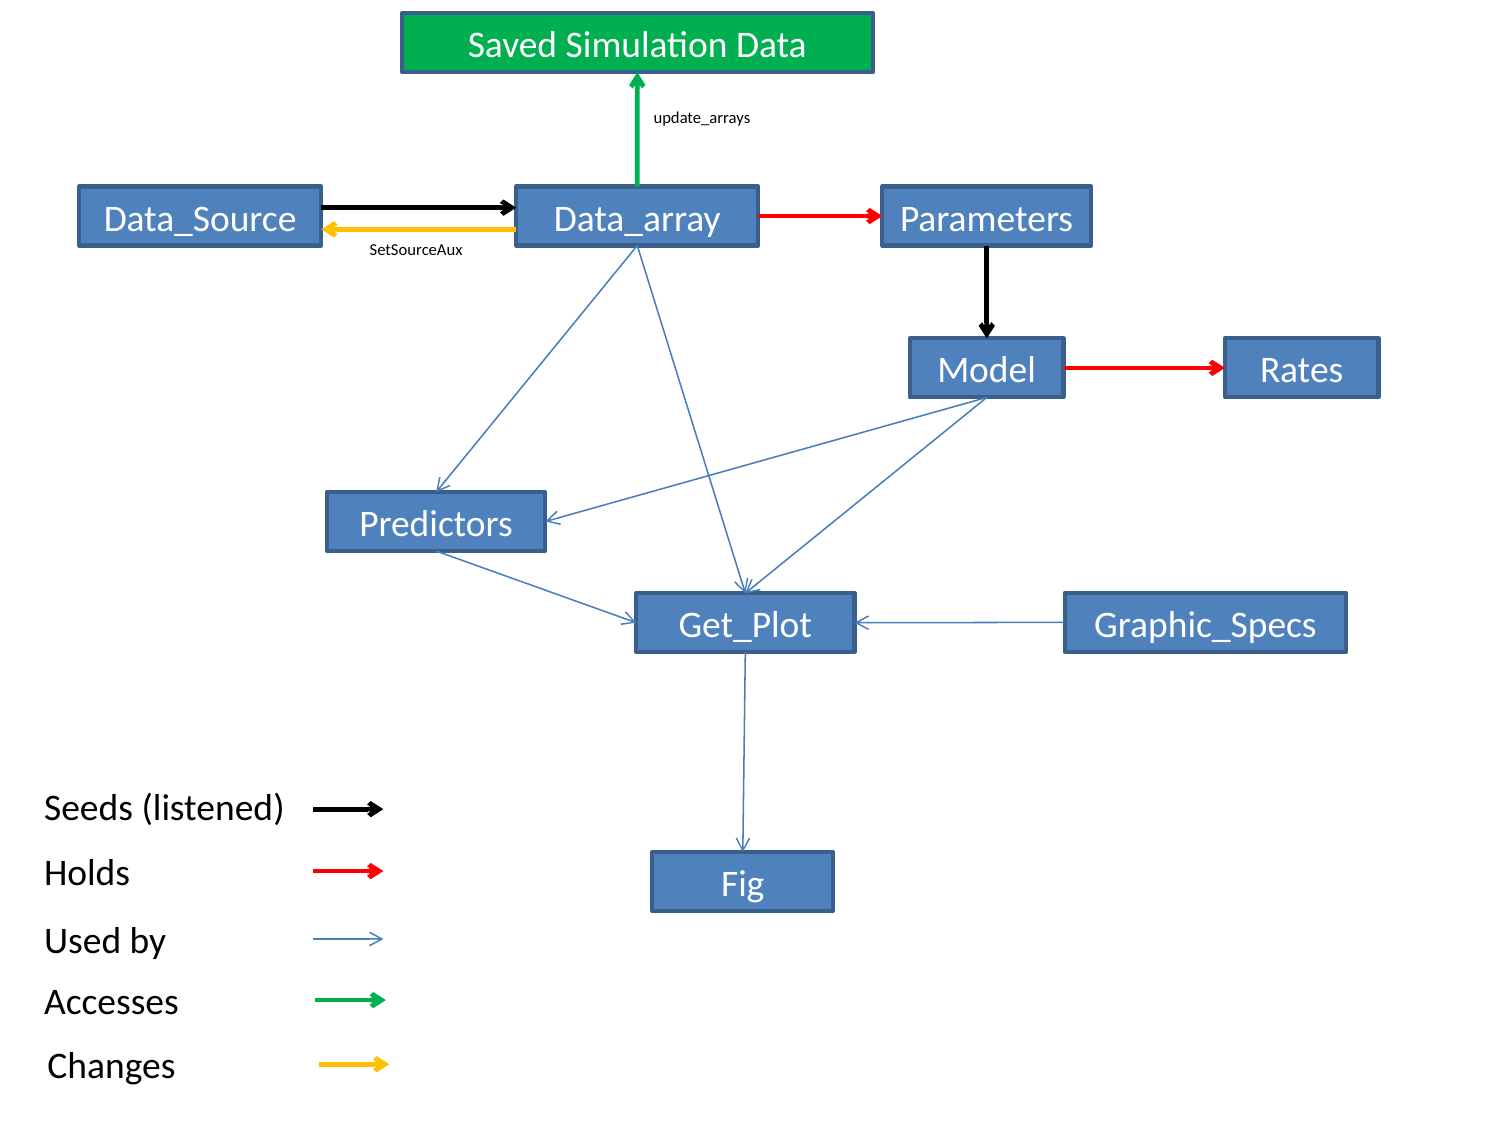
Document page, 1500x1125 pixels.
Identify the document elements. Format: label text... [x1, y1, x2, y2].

text_box Seeds (listened) [29, 775, 322, 836]
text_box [749, 529, 987, 594]
text_box Holds [29, 840, 337, 901]
text_box Saved Simulation Data [400, 11, 875, 74]
text_box Accesses [29, 969, 219, 1029]
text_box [636, 530, 746, 594]
text_box Rates [1223, 336, 1381, 399]
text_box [545, 397, 988, 522]
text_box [435, 550, 637, 623]
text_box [435, 245, 638, 493]
text_box Fig [650, 850, 835, 913]
text_box Data_array [514, 184, 760, 248]
text_box Model [908, 336, 1066, 399]
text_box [742, 651, 746, 853]
text_box Data_Source [77, 184, 323, 248]
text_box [638, 245, 746, 395]
text_box Parameters [880, 184, 1093, 248]
text_box Changes [32, 1033, 222, 1094]
text_box Graphic_Specs [1063, 591, 1348, 654]
text_box Predictors [325, 490, 547, 553]
text_box Get_Plot [634, 601, 857, 654]
text_box SetSourceAux [354, 238, 478, 267]
text_box Used by [29, 908, 337, 969]
text_box update_arrays [641, 99, 766, 134]
